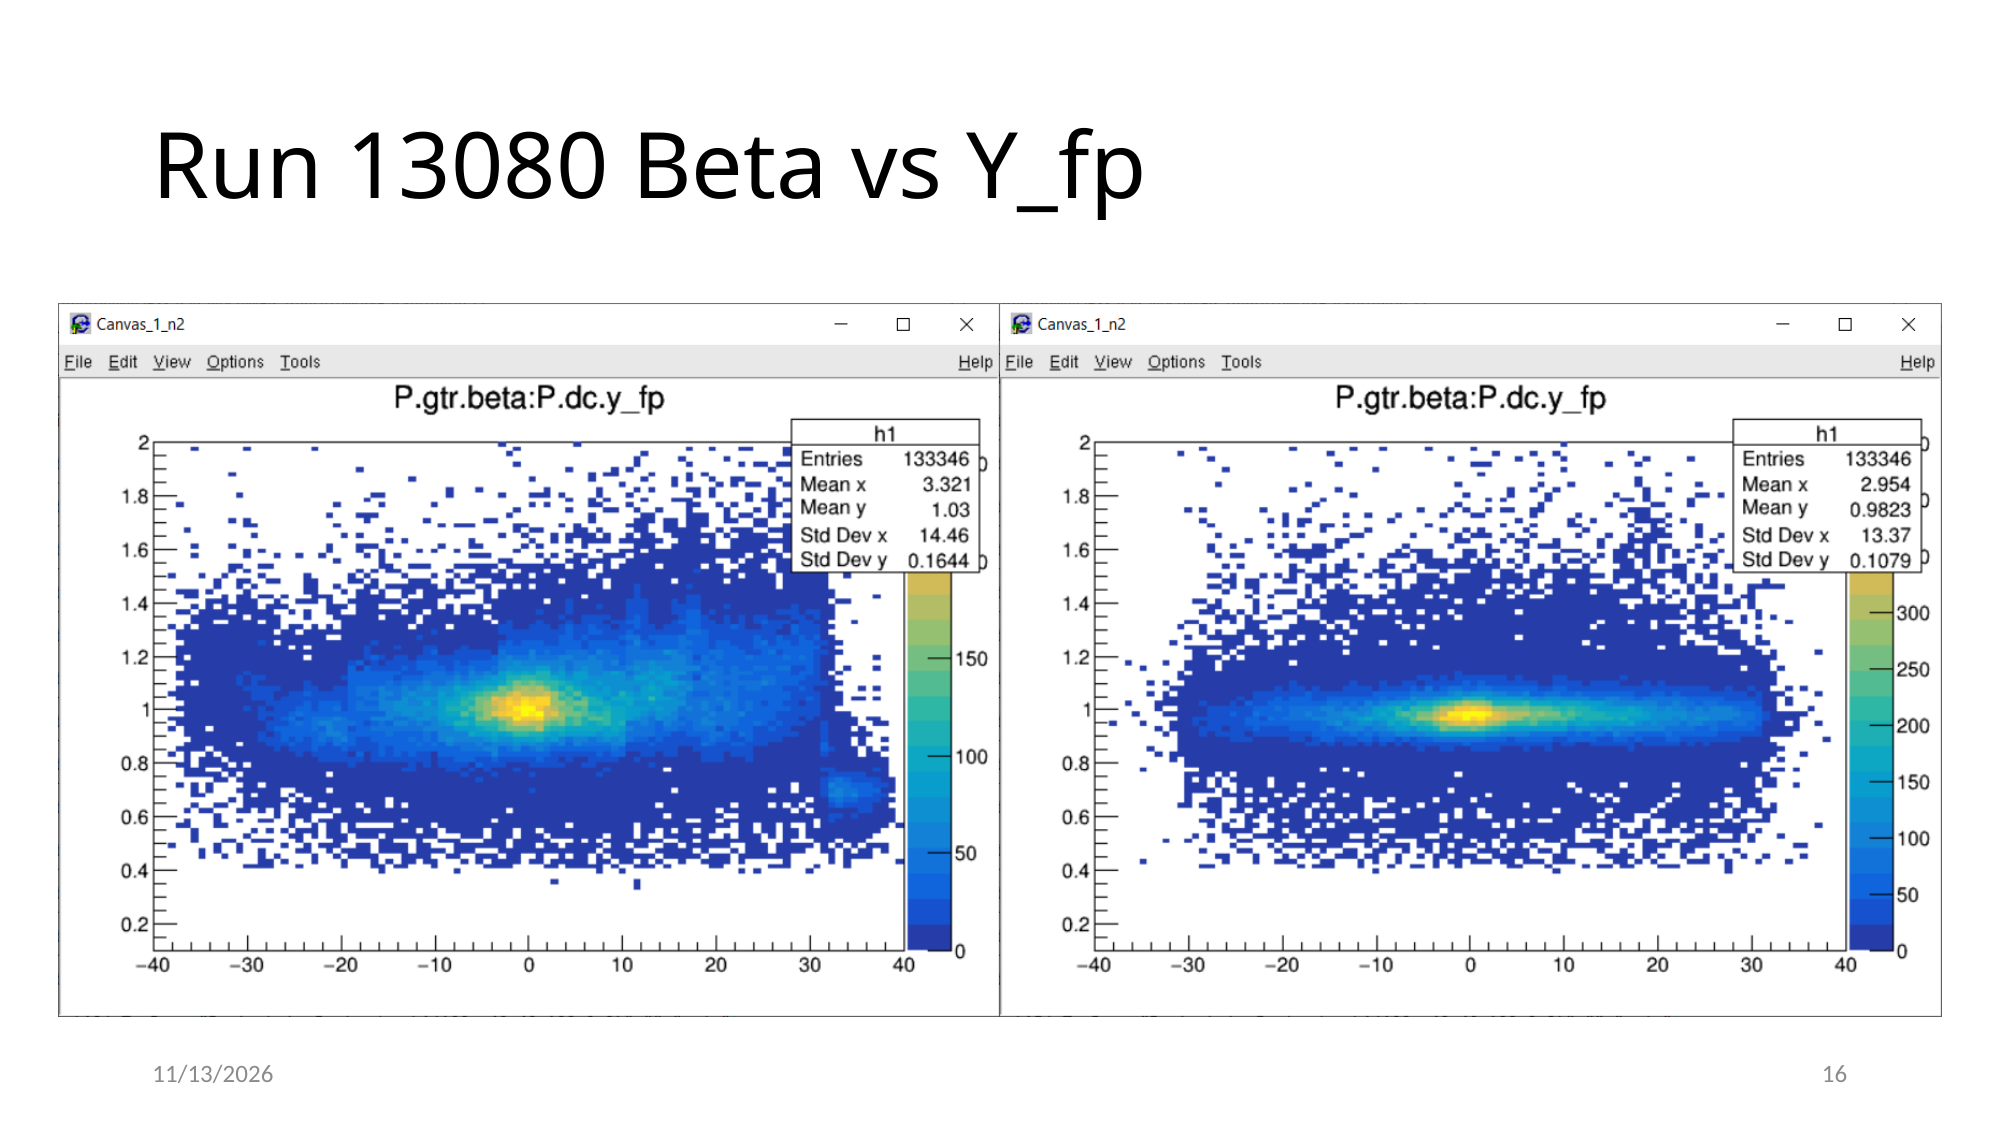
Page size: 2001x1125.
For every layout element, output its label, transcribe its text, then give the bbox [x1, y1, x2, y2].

picture [999, 303, 1942, 1017]
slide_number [137, 1042, 588, 1103]
slide_number 16 [1412, 1042, 1863, 1103]
title Run 13080 Beta vs Y_fp [137, 59, 1863, 278]
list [58, 303, 999, 1017]
